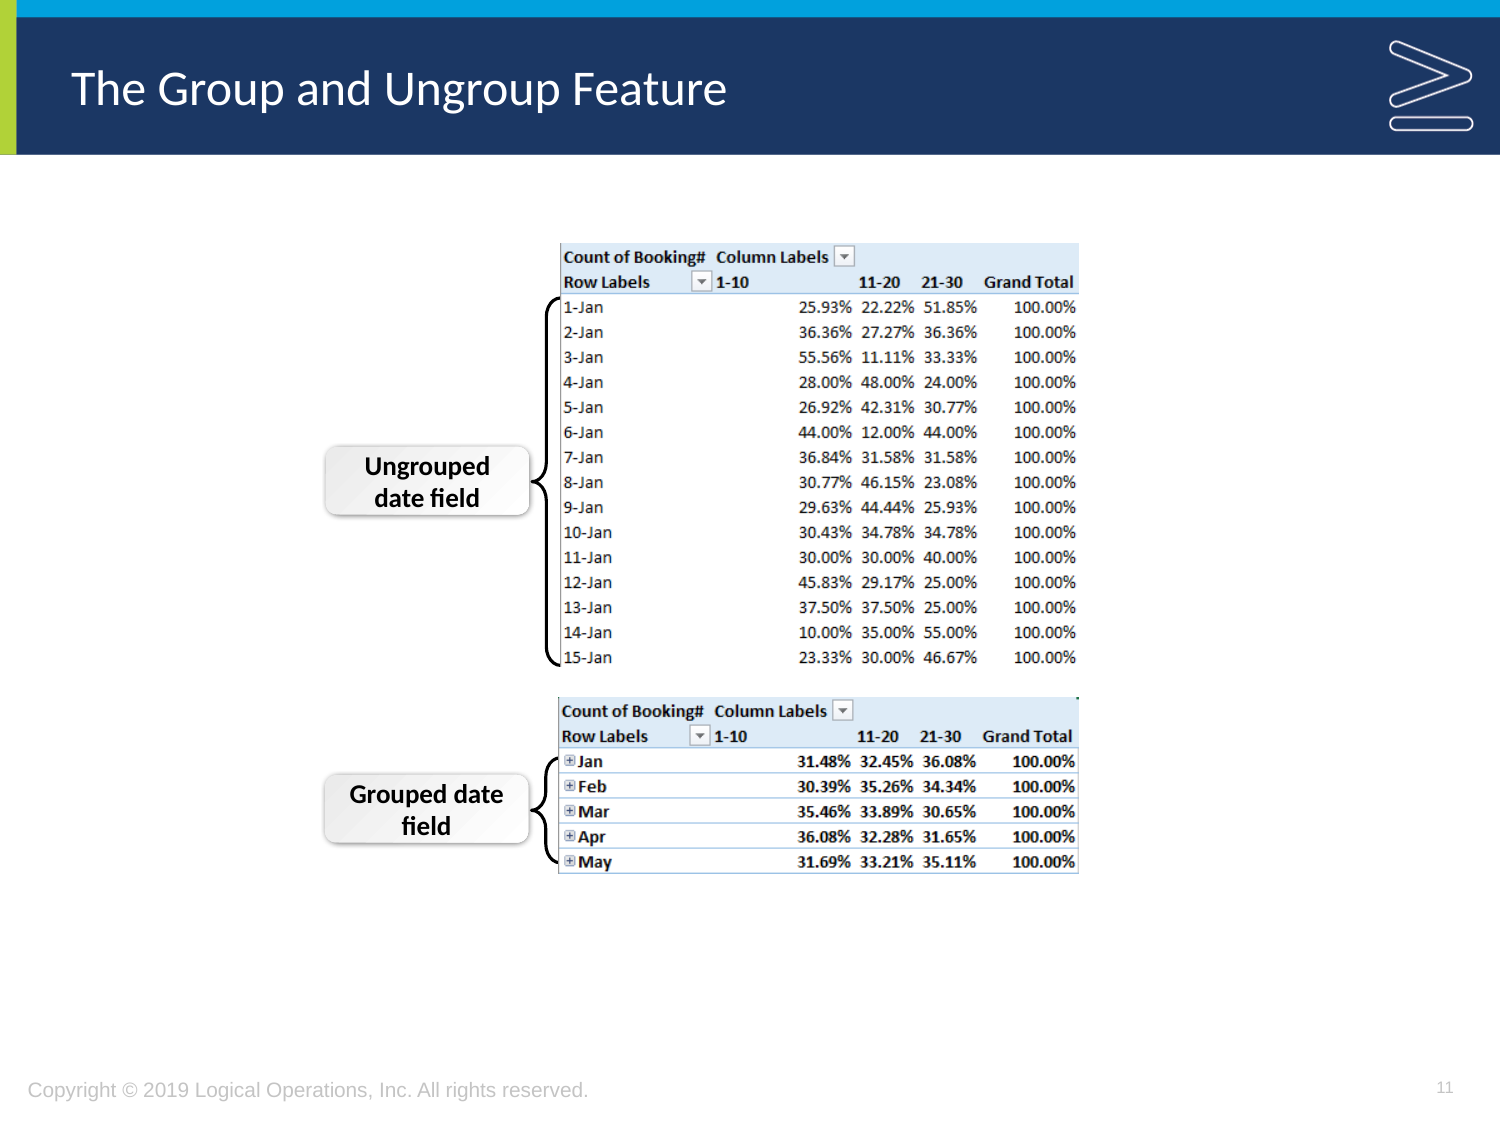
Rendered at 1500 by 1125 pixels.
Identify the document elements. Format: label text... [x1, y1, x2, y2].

text_box Ungrouped date field [323, 444, 532, 517]
picture [0, 0, 56, 155]
text_box Grouped date field [322, 772, 531, 845]
picture [1350, 18, 1500, 155]
text_box [539, 300, 554, 664]
text_box [538, 760, 553, 861]
slide_number 11 [1118, 1057, 1469, 1118]
picture [558, 696, 1080, 874]
picture [559, 242, 1080, 668]
title The Group and Ungroup Feature [56, 16, 1350, 155]
